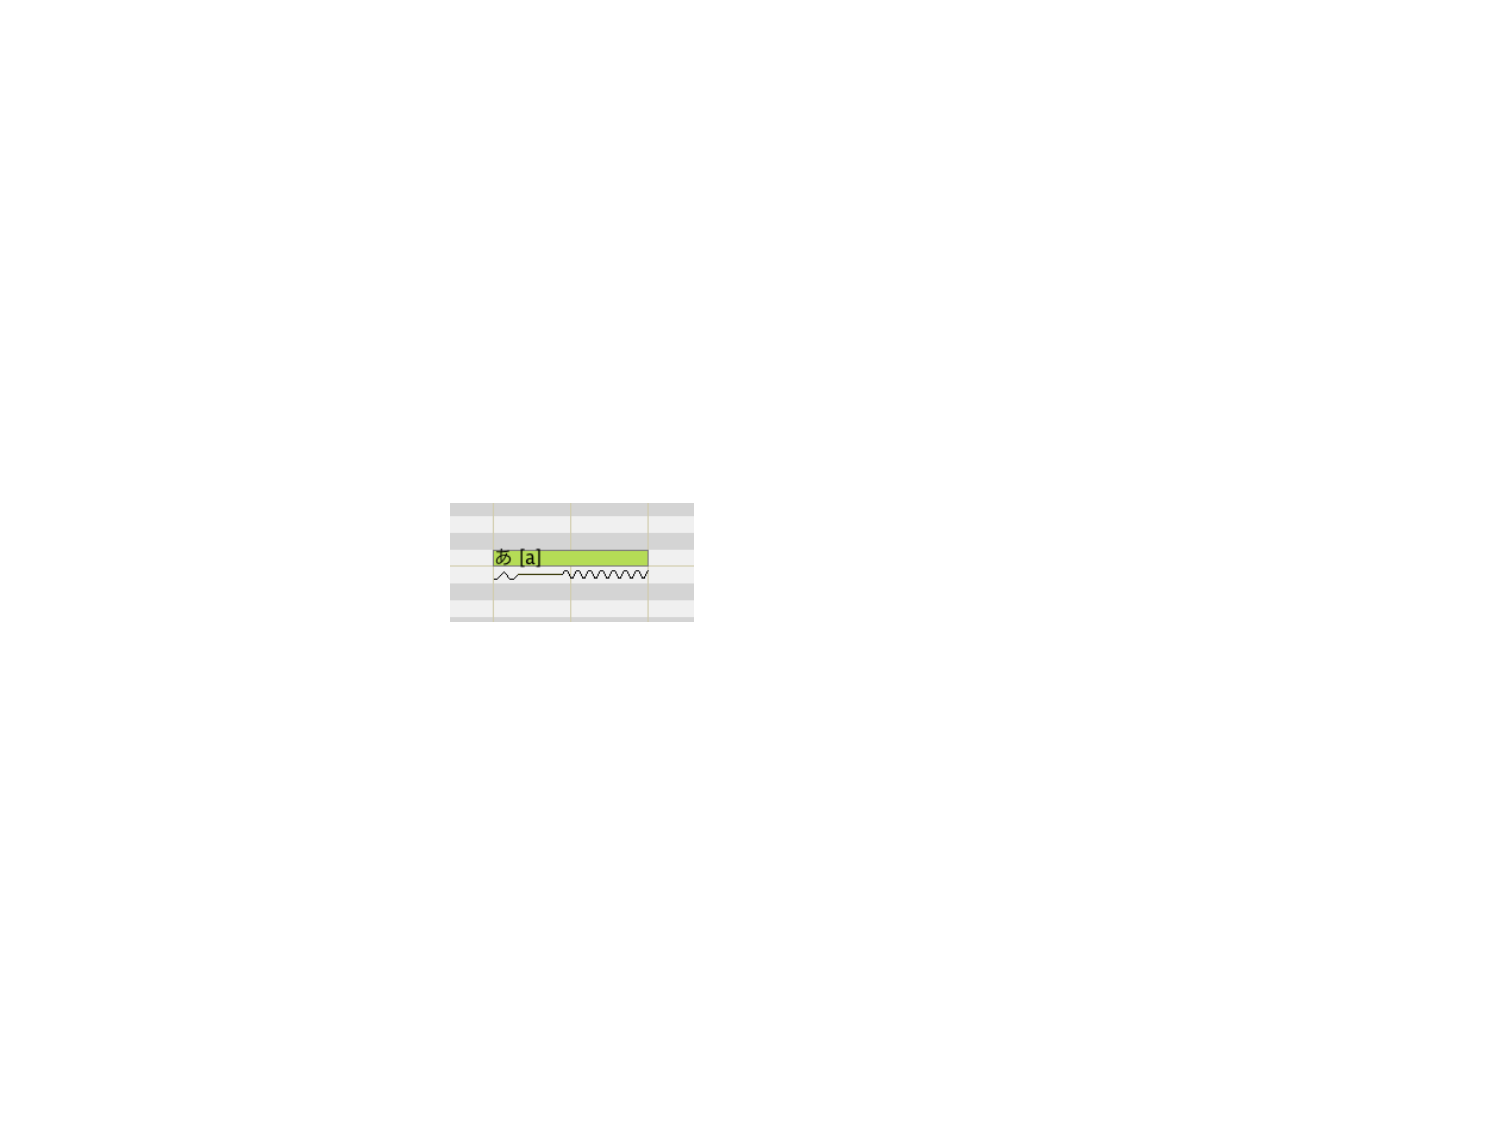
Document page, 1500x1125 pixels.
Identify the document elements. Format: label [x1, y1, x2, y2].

picture [449, 503, 694, 622]
